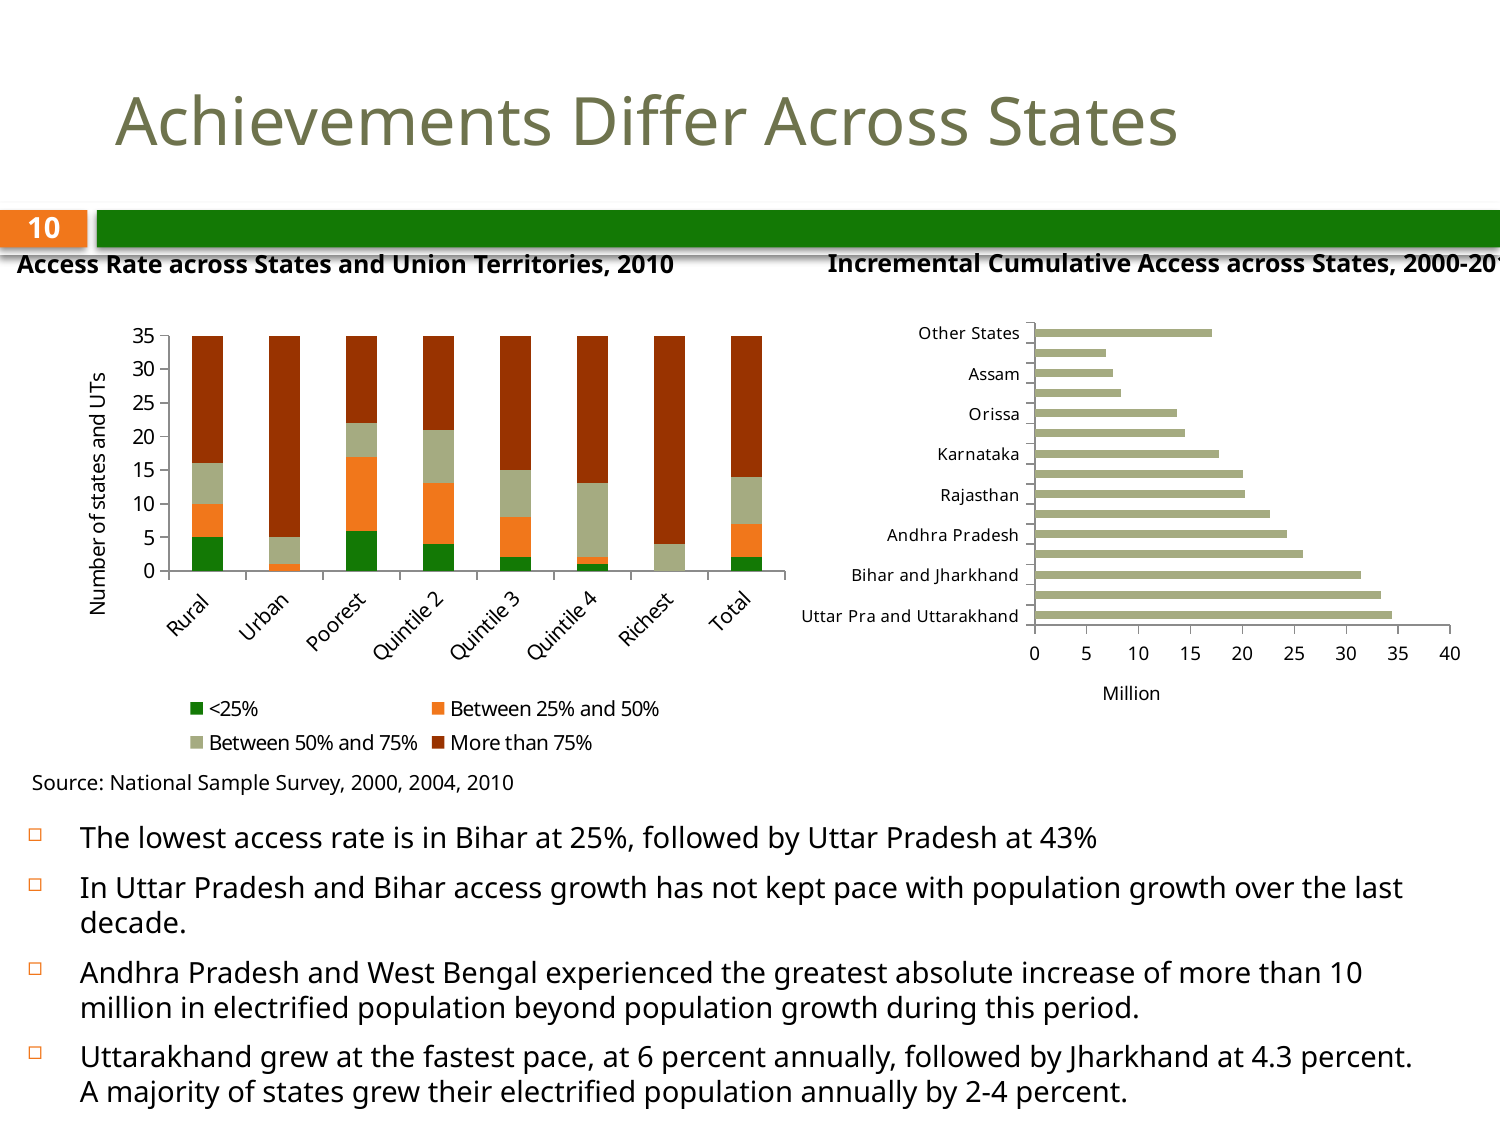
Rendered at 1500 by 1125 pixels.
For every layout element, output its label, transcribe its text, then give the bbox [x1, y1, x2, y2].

chart [49, 312, 1476, 763]
slide_number 10 [0, 208, 88, 249]
text_box Incremental Cumulative Access across States, 2000-2010 [813, 240, 1500, 286]
list The lowest access rate is in Bihar at 25%, followed by Uttar Pradesh at 43% In Uttar Pradesh and Bihar access growth has not kept pace with population growth over the last decade. Andhra Pradesh and West Bengal experienced the greatest absolute increase of more than 10 million in electrified population beyond population growth during this period. Uttarakhand grew at the fastest pace, at 6 percent annually, followed by Jharkhand at 4.3 percent. A majority of states grew their electrified population annually by 2-4 percent. [12, 812, 1438, 1100]
title Achievements Differ Across States [100, 37, 1438, 200]
text_box Access Rate across States and Union Territories, 2010 [2, 241, 691, 286]
text_box Source: National Sample Survey, 2000, 2004, 2010 [17, 762, 529, 803]
